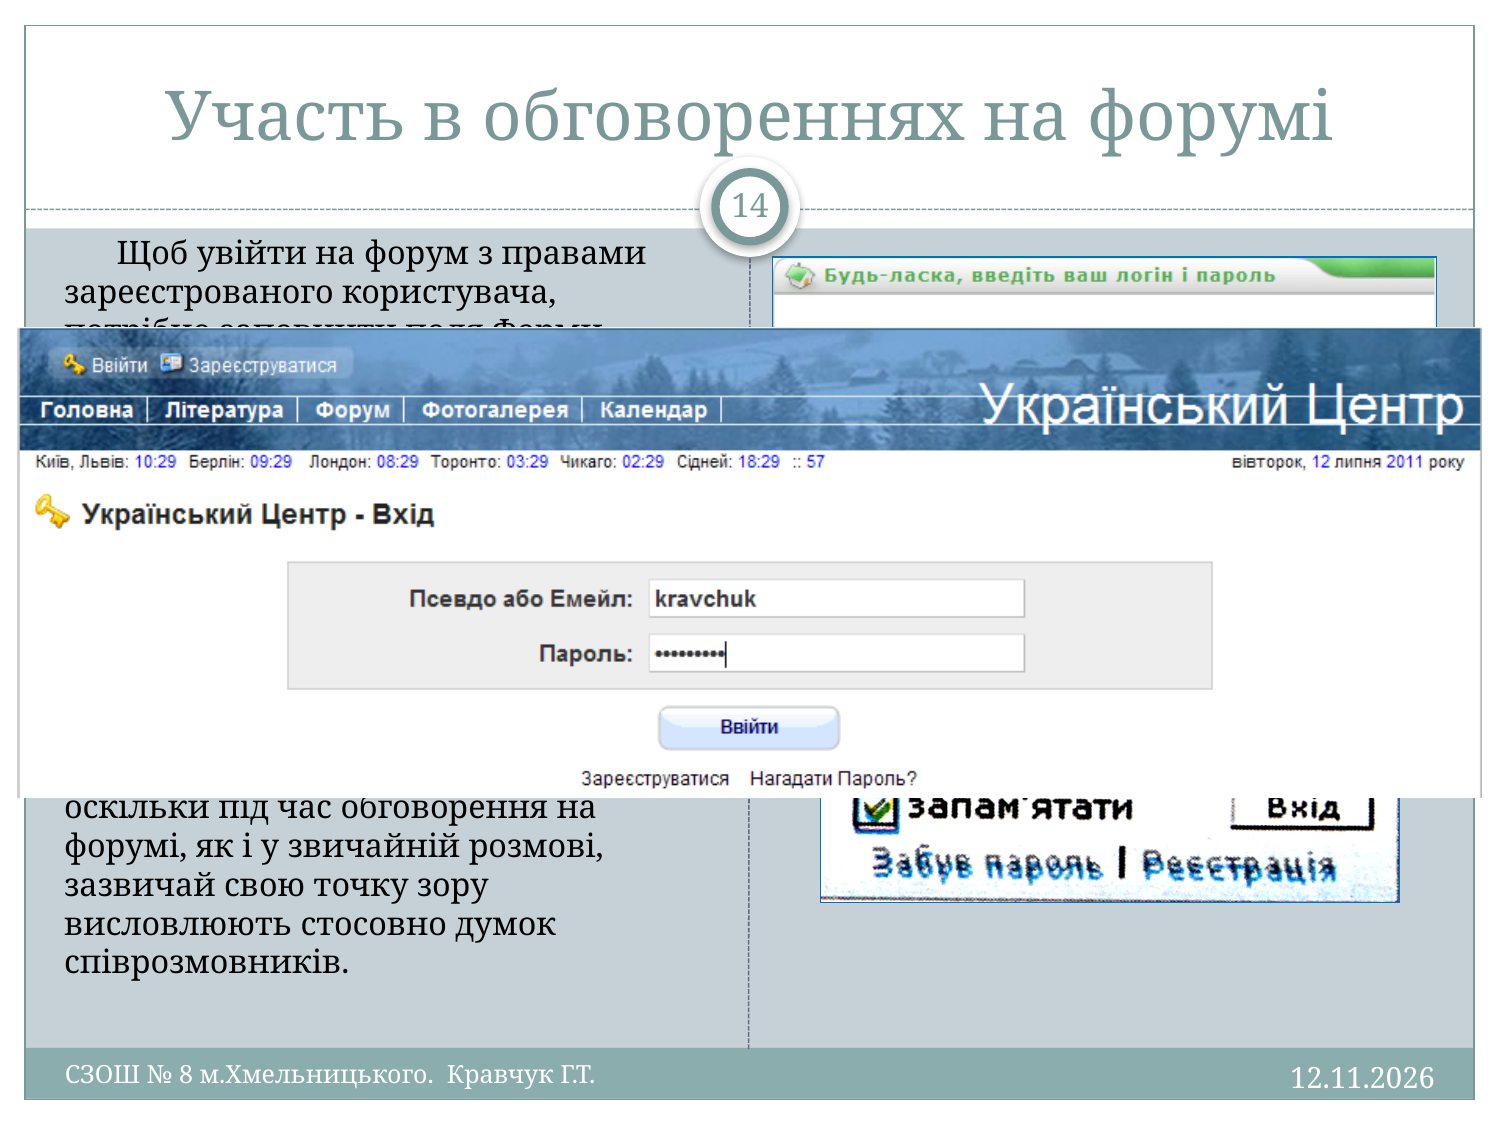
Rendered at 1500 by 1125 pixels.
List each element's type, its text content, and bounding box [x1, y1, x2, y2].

picture [17, 327, 1483, 903]
slide_number 14 [712, 170, 788, 243]
list Щоб увійти на форум з правами зареєстрованого користувача, потрібно заповнити поля Форми входу та вибрати кнопку Вхід або вибрати гіперпосилання Вхід для відкриття вікна з формою входу. За встановлення позначки прапорця Запам'ятати будуть збережені налаштування облікового запису для подальшого входу на сторінку форуму без введення пароля. Перш ніж створювати власні повідомлення в темі, потрібно прочитати отримані повідомлення, оскільки під час обговорення на форумі, як і у звичайній розмові, зазвичай свою точку зору висловлюють стосовно думок співрозмовників. [49, 807, 712, 993]
title Участь в обговореннях на форумі [49, 37, 1450, 162]
list Щоб увійти на форум з правами зареєстрованого користувача, потрібно заповнити поля Форми входу та вибрати кнопку Вхід або вибрати гіперпосилання Вхід для відкриття вікна з формою входу. За встановлення позначки прапорця Запам'ятати будуть збережені налаштування облікового запису для подальшого входу на сторінку форуму без введення пароля. Перш ніж створювати власні повідомлення в темі, потрібно прочитати отримані повідомлення, оскільки під час обговорення на форумі, як і у звичайній розмові, зазвичай свою точку зору висловлюють стосовно думок співрозмовників. [49, 224, 712, 324]
footer СЗОШ № 8 м.Хмельницького. Кравчук Г.Т. [50, 1051, 638, 1112]
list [773, 257, 1437, 324]
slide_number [950, 1051, 1450, 1112]
